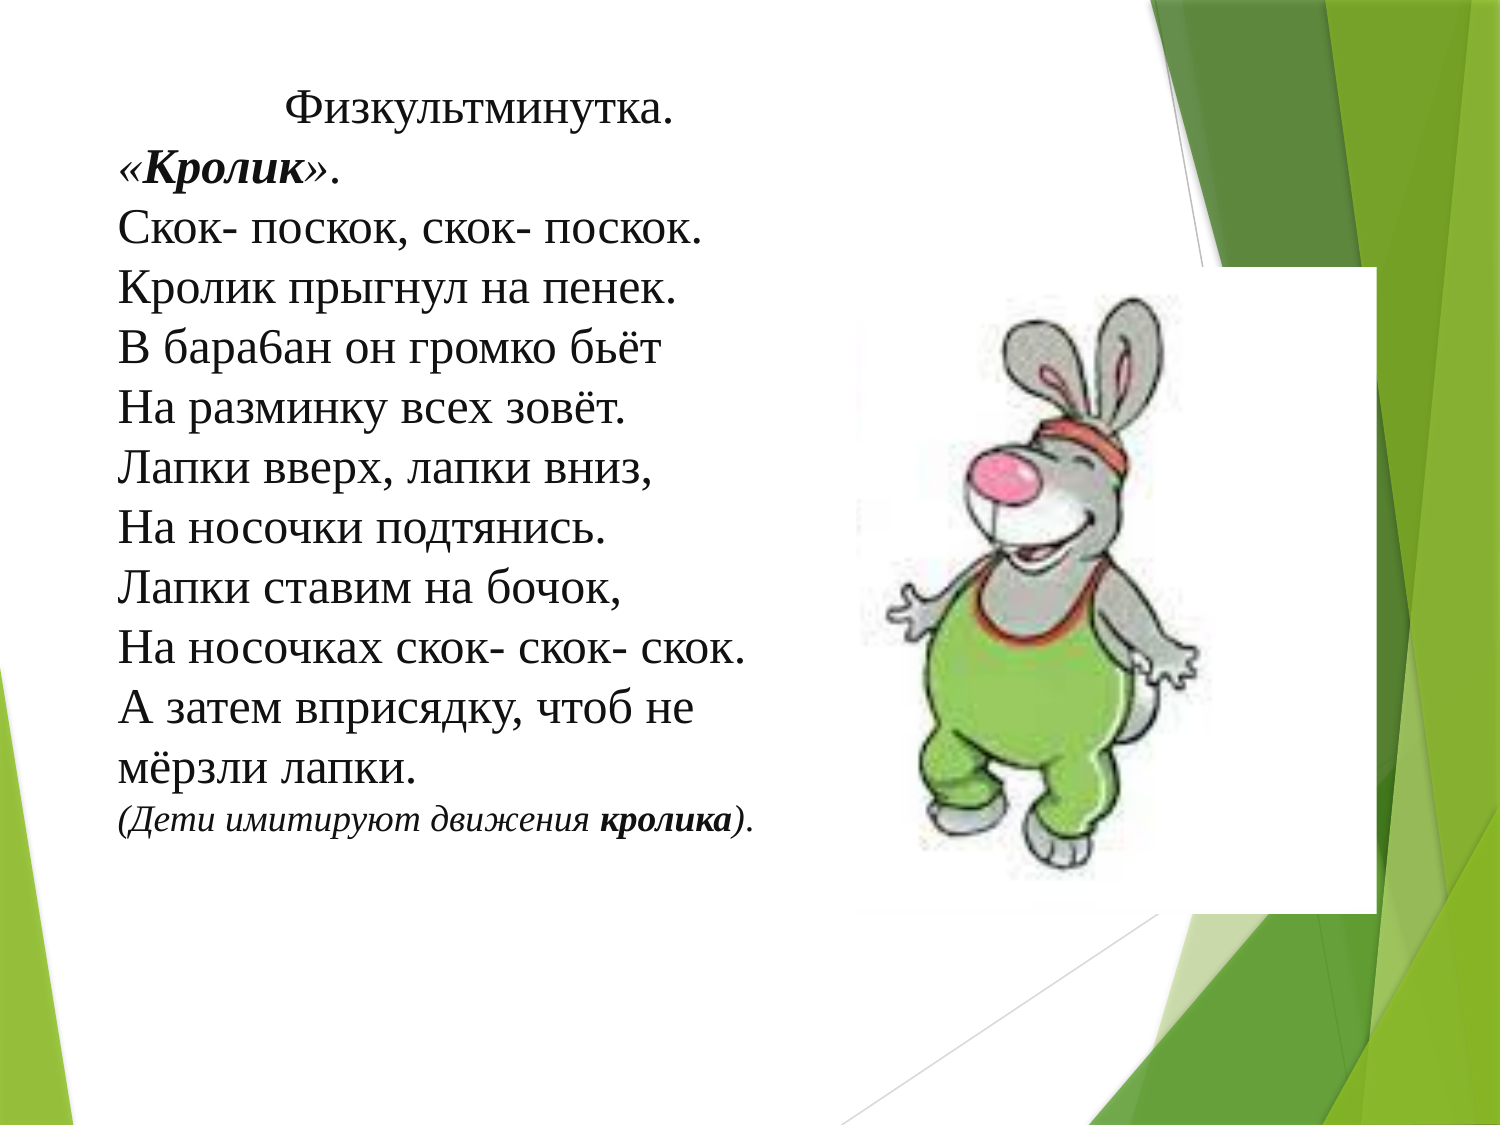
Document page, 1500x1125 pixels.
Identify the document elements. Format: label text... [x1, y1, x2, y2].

text_box Физкультминутка. «Кролик». Скок- поскок, скок- поскок. Кролик прыгнул на пенек. В бара6ан он громко бьёт На разминку всех зовёт. Лапки вверх, лапки вниз, На носочки подтянись. Лапки ставим на бочок, На носочках скок- скок- скок. А затем вприсядку, чтоб не мёрзли лапки. (Дети имитируют движения кролика). [102, 66, 857, 847]
picture [855, 266, 1377, 914]
